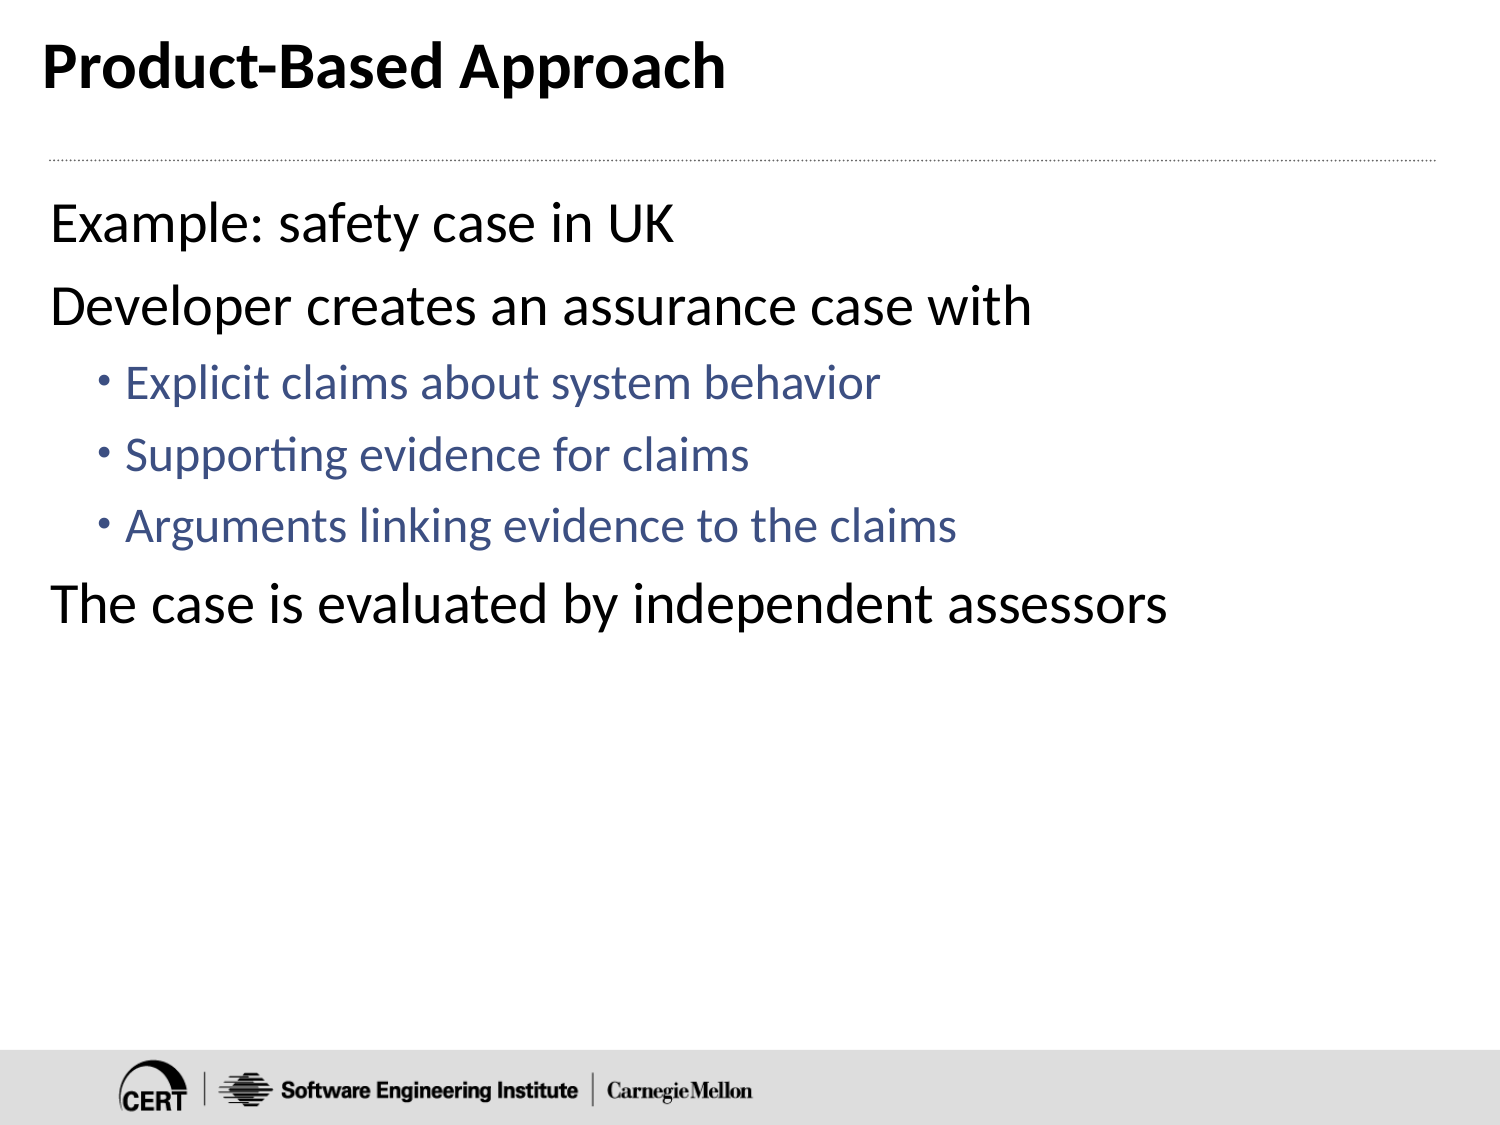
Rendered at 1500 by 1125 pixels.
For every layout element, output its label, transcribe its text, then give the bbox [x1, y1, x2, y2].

title Product-Based Approach [42, 37, 1434, 155]
picture [102, 1056, 765, 1117]
list Example: safety case in UK Developer creates an assurance case with Explicit claims about system behavior Supporting evidence for claims Arguments linking evidence to the claims The case is evaluated by independent assessors [49, 187, 1438, 1001]
